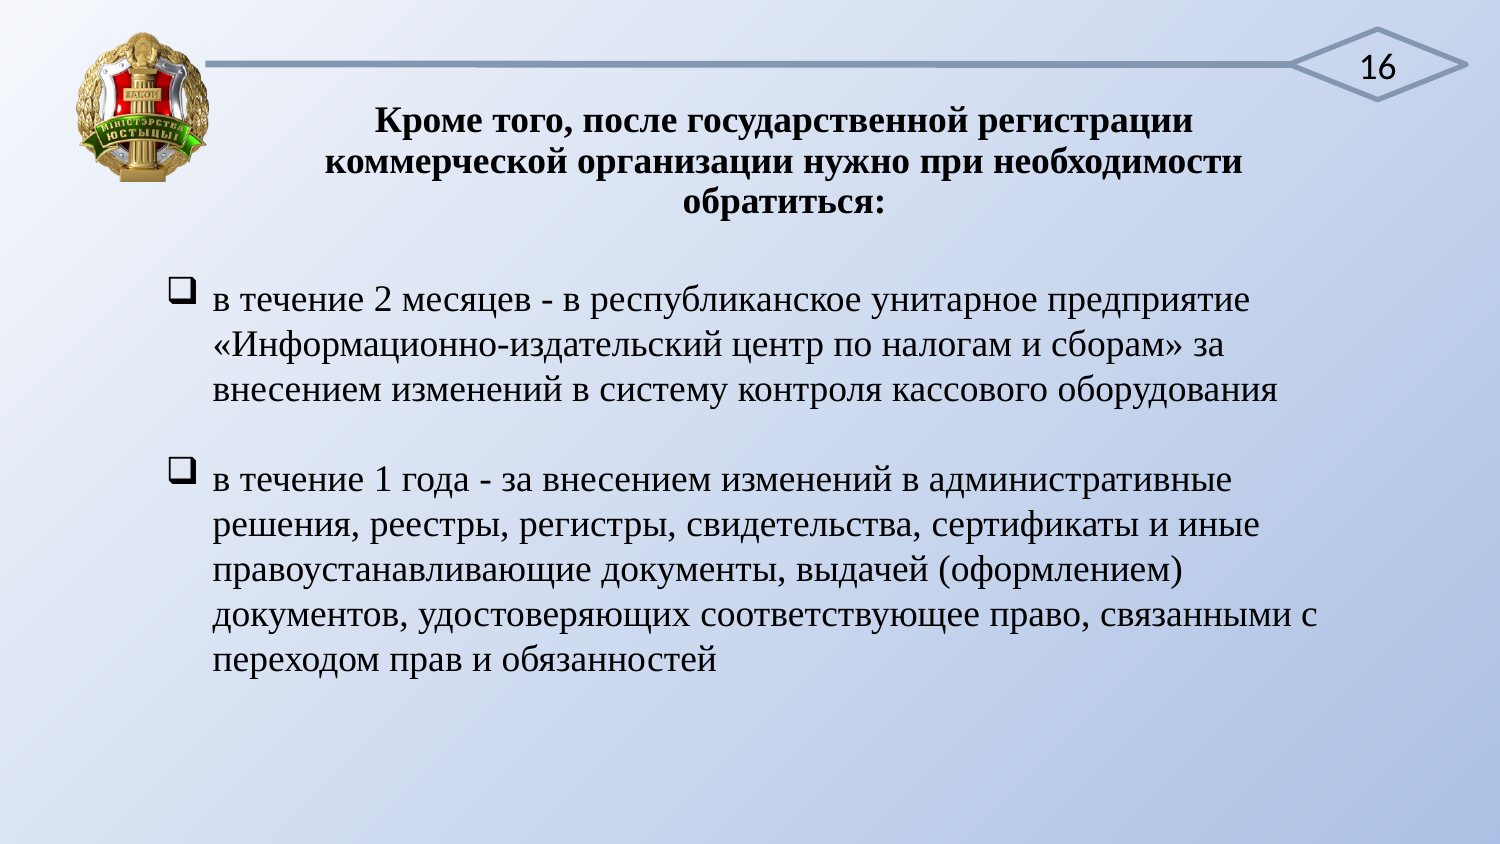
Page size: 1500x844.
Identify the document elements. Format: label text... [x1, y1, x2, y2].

picture [76, 31, 210, 182]
text_box 16 [1287, 27, 1469, 102]
text_box Кроме того, после государственной регистрации коммерческой организации нужно при необходимости обратиться: [253, 93, 1315, 223]
text_box в течение 2 месяцев - в республиканское унитарное предприятие «Информационно-издательский центр по налогам и сборам» за внесением изменений в систему контроля кассового оборудования в течение 1 года - за внесением изменений в административные решения, реестры, регистры, свидетельства, сертификаты и иные правоустанавливающие документы, выдачей (оформлением) документов, удостоверяющих соответствующее право, связанными с переходом прав и обязанностей [151, 266, 1370, 686]
